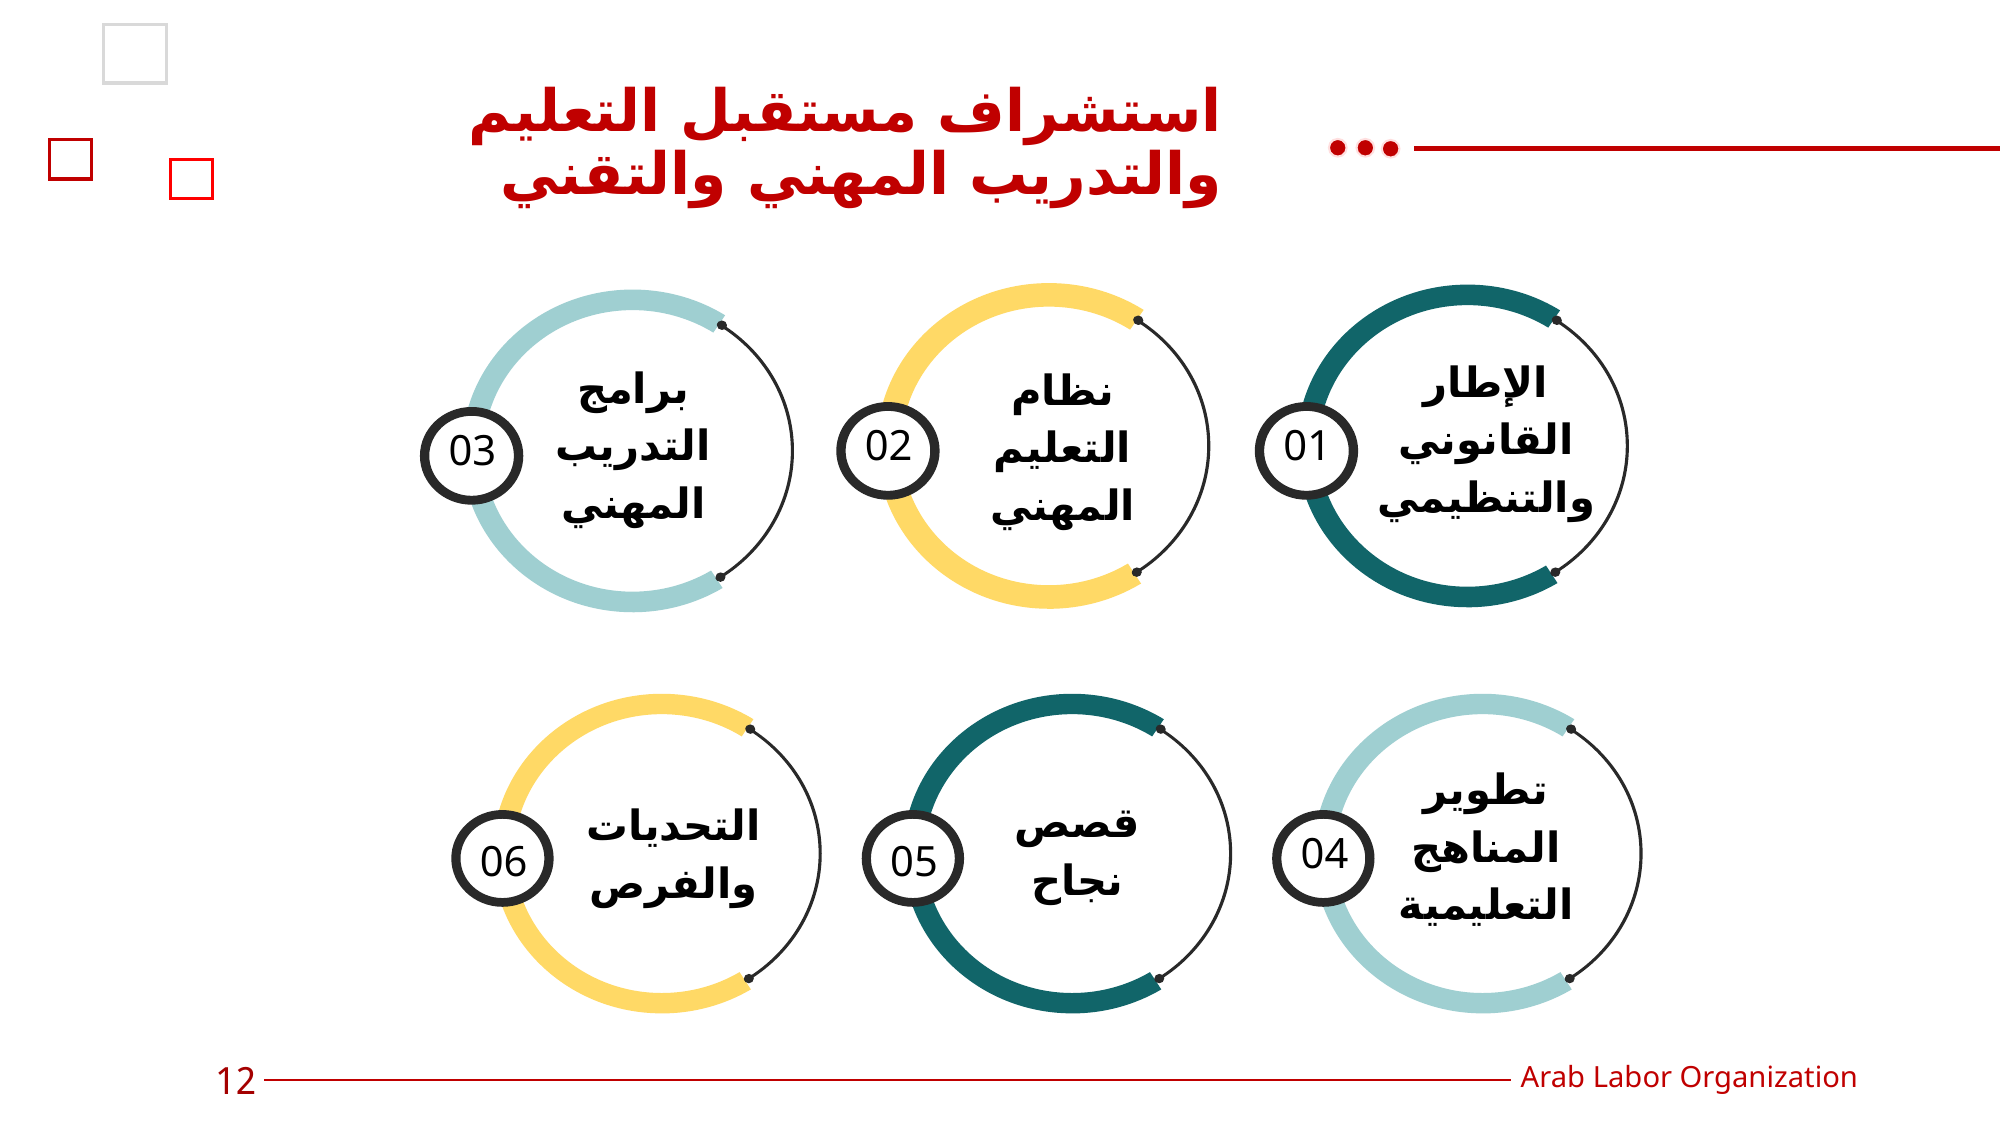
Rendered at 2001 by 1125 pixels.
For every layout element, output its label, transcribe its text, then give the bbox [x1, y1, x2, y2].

text_box [48, 139, 92, 180]
text_box [1355, 137, 1376, 158]
text_box [169, 158, 213, 200]
text_box [1380, 138, 1401, 159]
text_box Arab Labor Organization [1376, 1050, 1873, 1101]
text_box 12 [170, 1049, 282, 1110]
text_box [103, 23, 168, 84]
text_box [1327, 137, 1348, 158]
text_box استشراف مستقبل التعليم والتدريب المهني والتقني [314, 22, 1237, 215]
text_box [419, 284, 1643, 1014]
